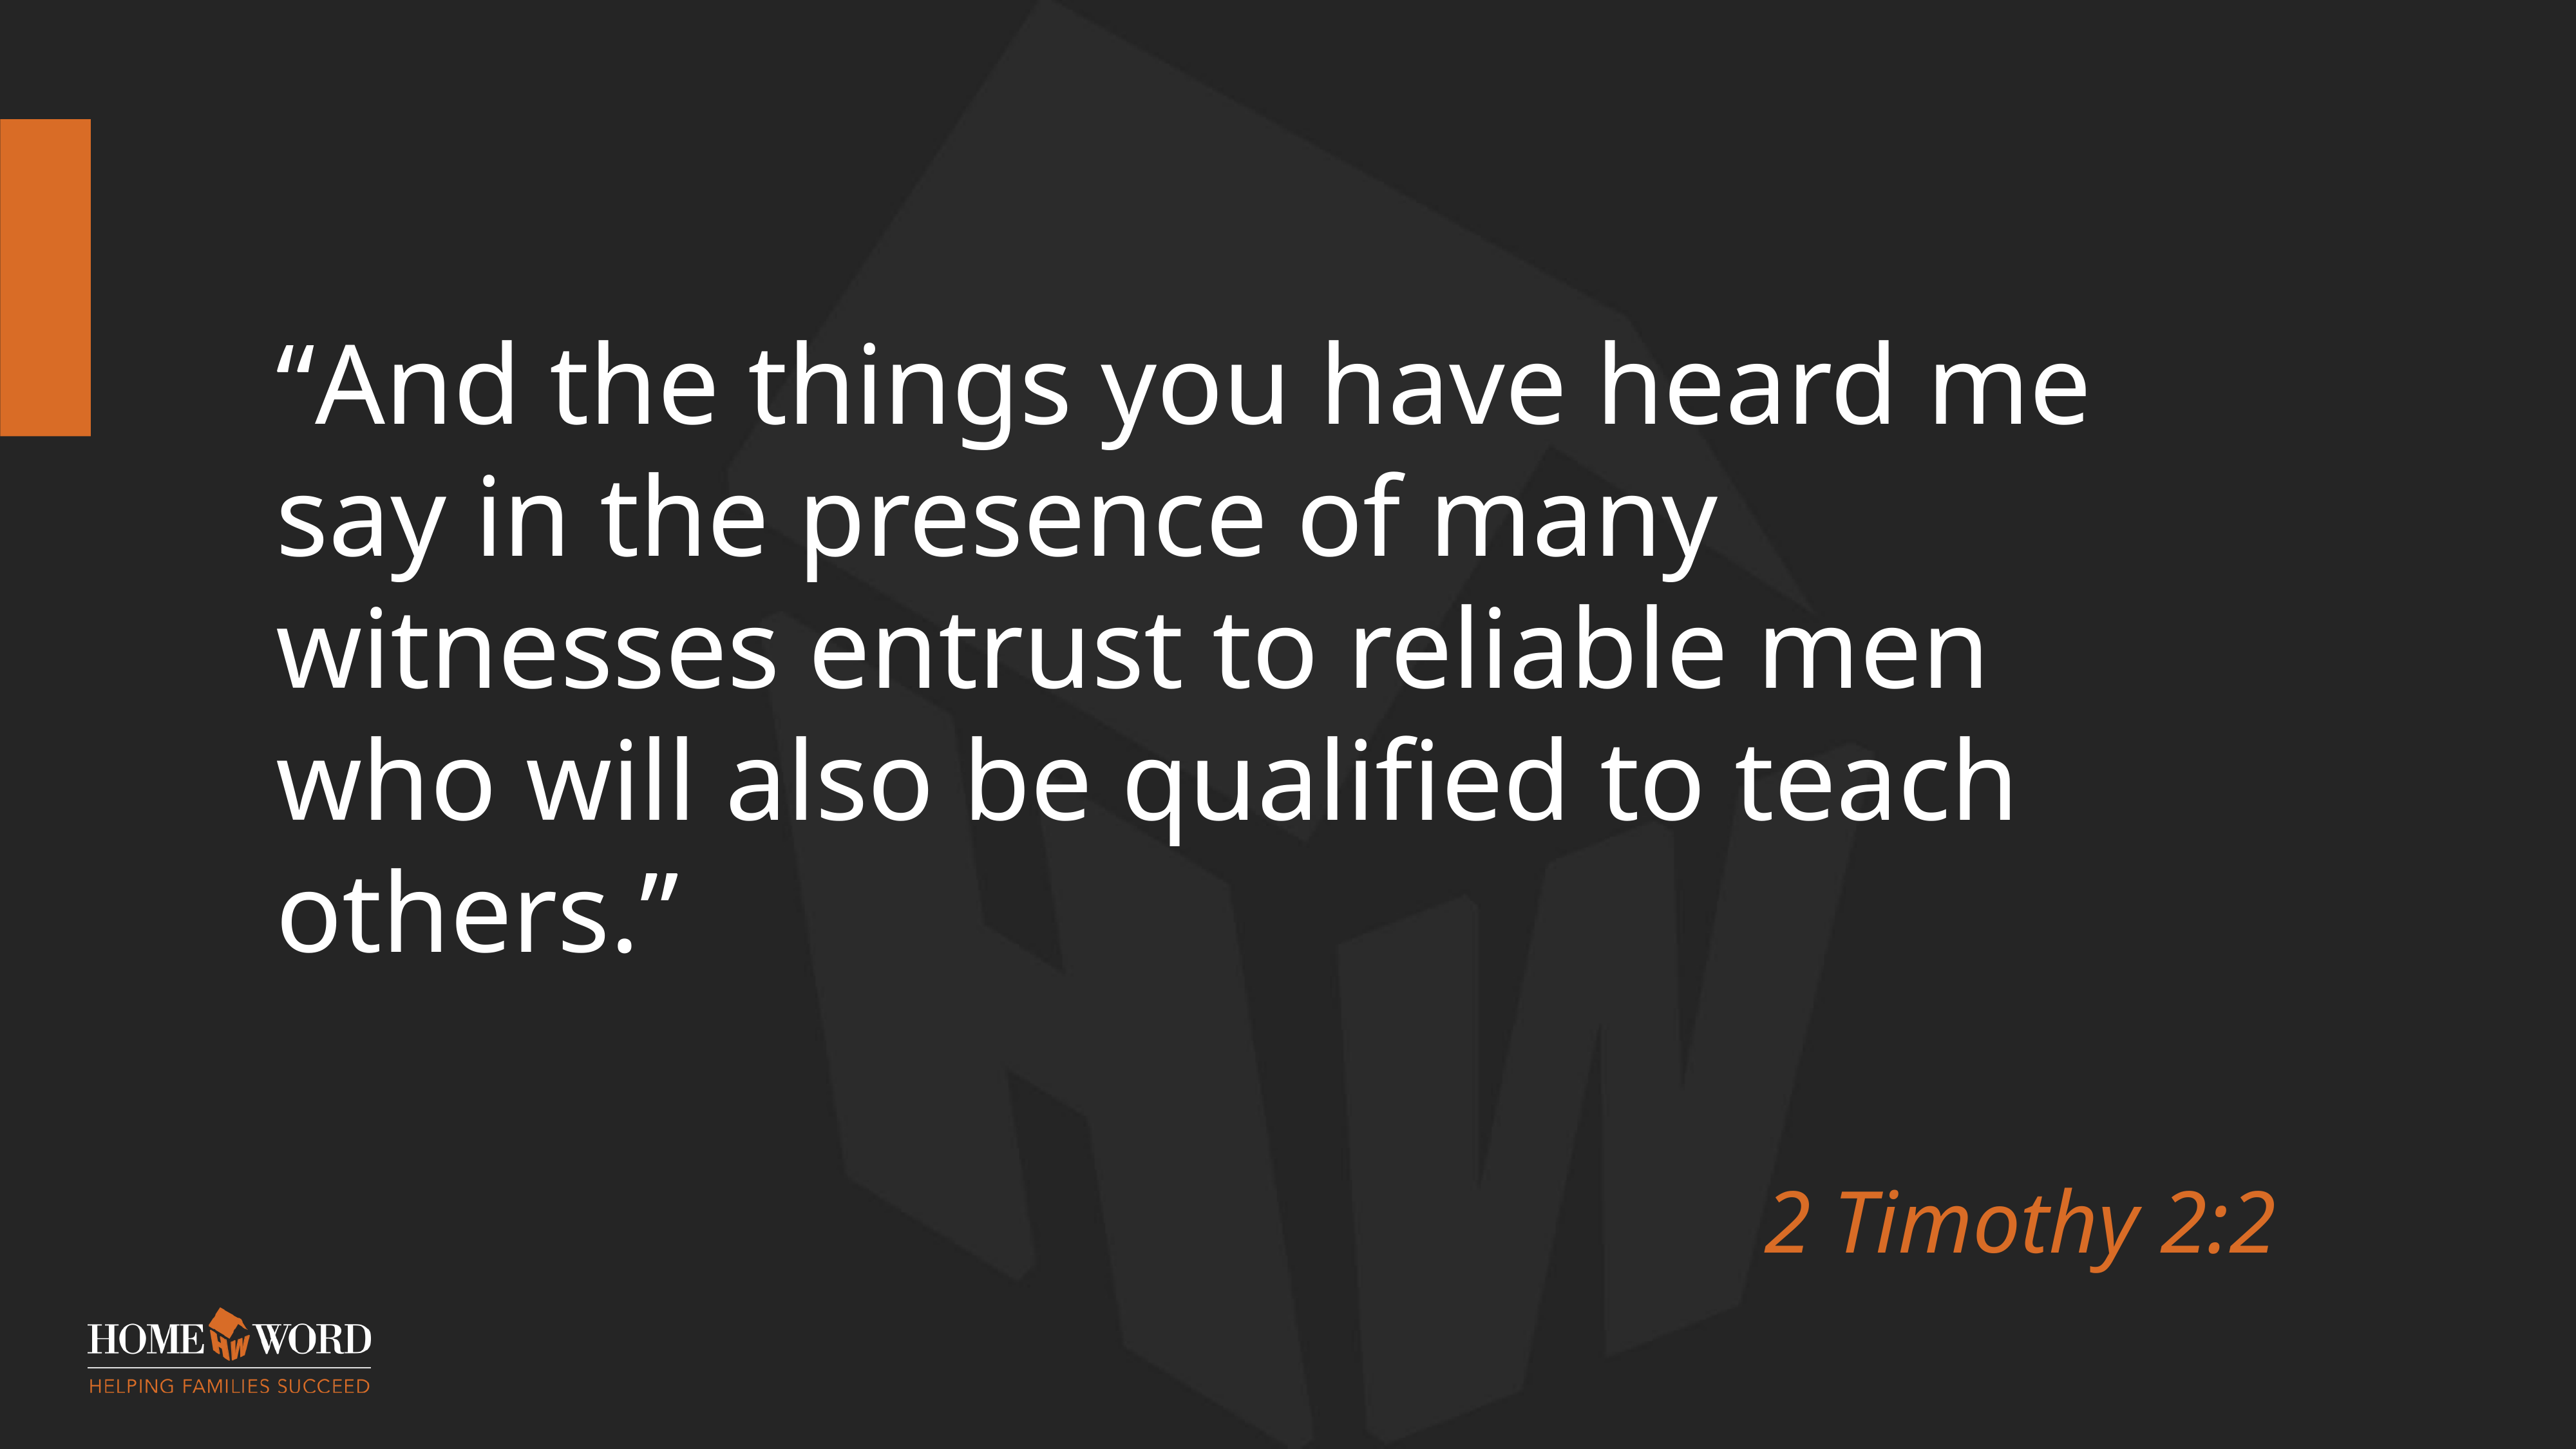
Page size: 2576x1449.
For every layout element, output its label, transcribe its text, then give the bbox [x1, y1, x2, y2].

title “And the things you have heard me say in the presence of many witnesses entrust to reliable men who will also be qualified to teach others.” [270, 308, 2241, 1032]
picture [0, 0, 2576, 1449]
text_box 2 Timothy 2:2 [337, 1162, 2282, 1276]
